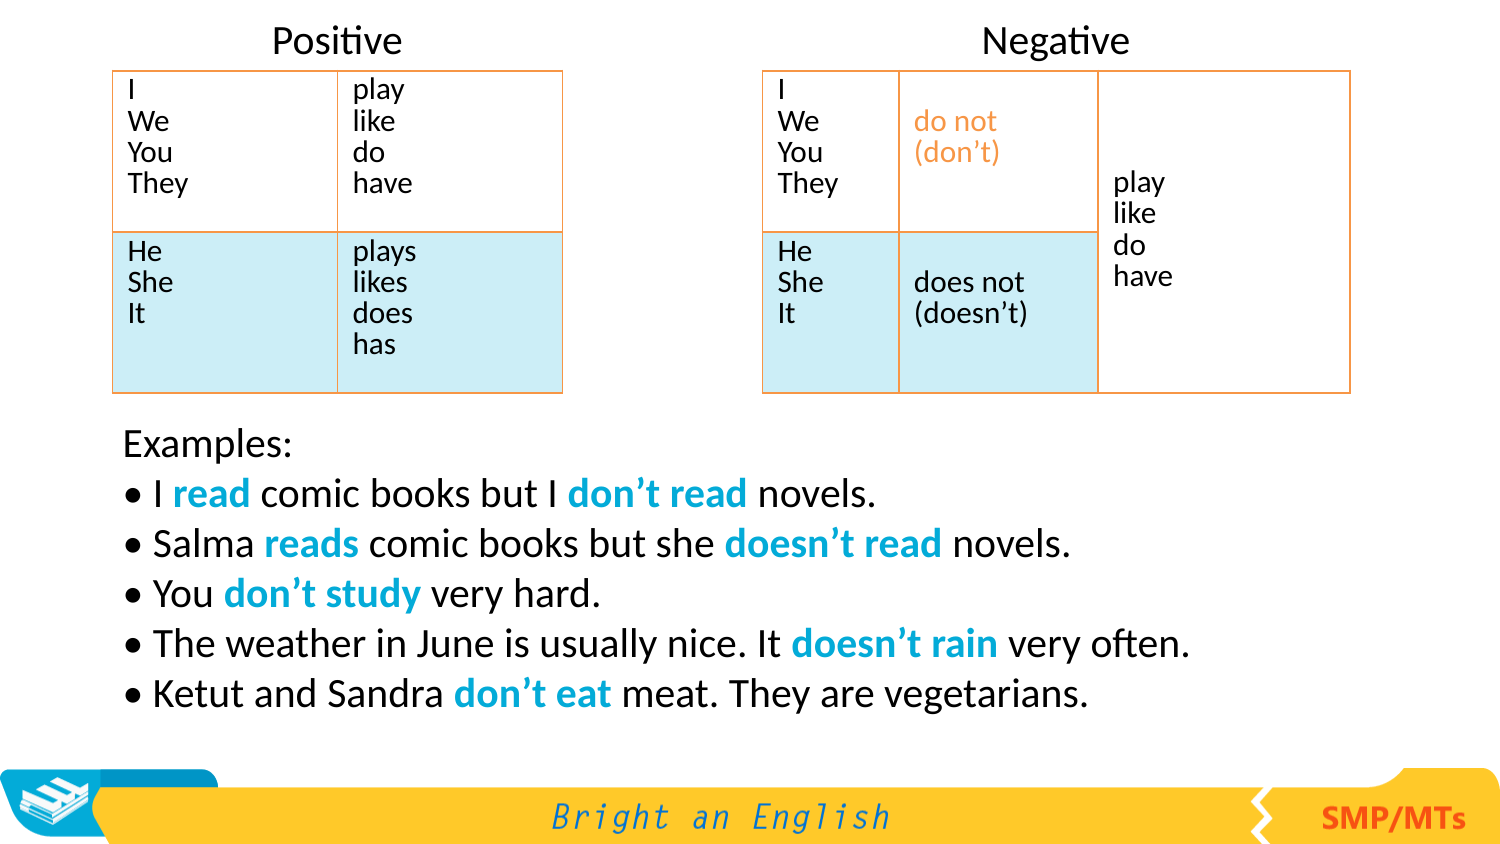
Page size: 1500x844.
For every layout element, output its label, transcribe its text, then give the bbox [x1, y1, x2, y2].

table_cell He She It [113, 233, 337, 392]
text_box Negative [966, 5, 1146, 70]
picture [20, 778, 88, 823]
table_header do not (don’t) [900, 72, 1097, 231]
table_header play like do have [338, 72, 562, 231]
table_header play like do have [1099, 72, 1349, 392]
text_box Positive [257, 5, 418, 70]
text_box Examples: • I read comic books but I don’t read novels. • Salma reads comic books but she doesn’t read novels. • You don’t study very hard. • The weather in June is usually nice. It doesn’t rain very often. • Ketut and Sandra don’t eat meat. They are vegetarians. [107, 408, 1396, 723]
table_header I We You They [113, 72, 337, 231]
table_cell plays likes does has [338, 233, 562, 392]
table_cell does not (doesn’t) [900, 233, 1097, 392]
table_cell He She It [763, 233, 898, 392]
table_header I We You They [763, 72, 898, 231]
picture [0, 768, 1500, 844]
